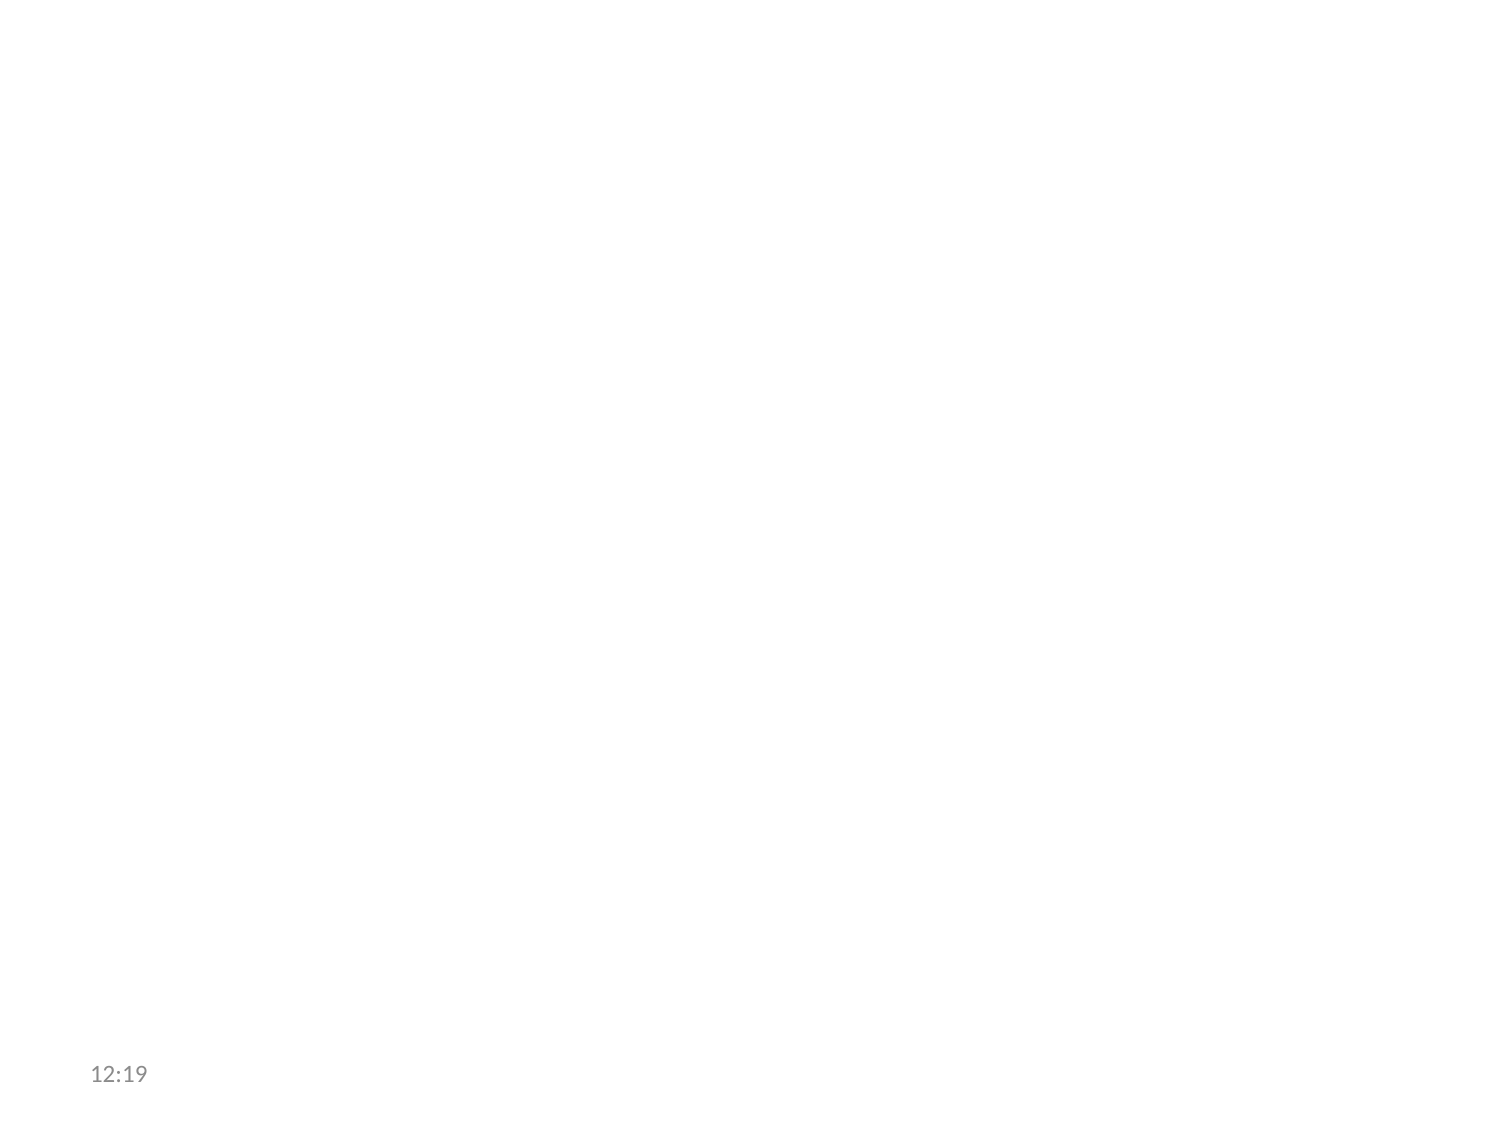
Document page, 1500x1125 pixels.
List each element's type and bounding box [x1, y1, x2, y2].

slide_number [75, 1042, 425, 1103]
